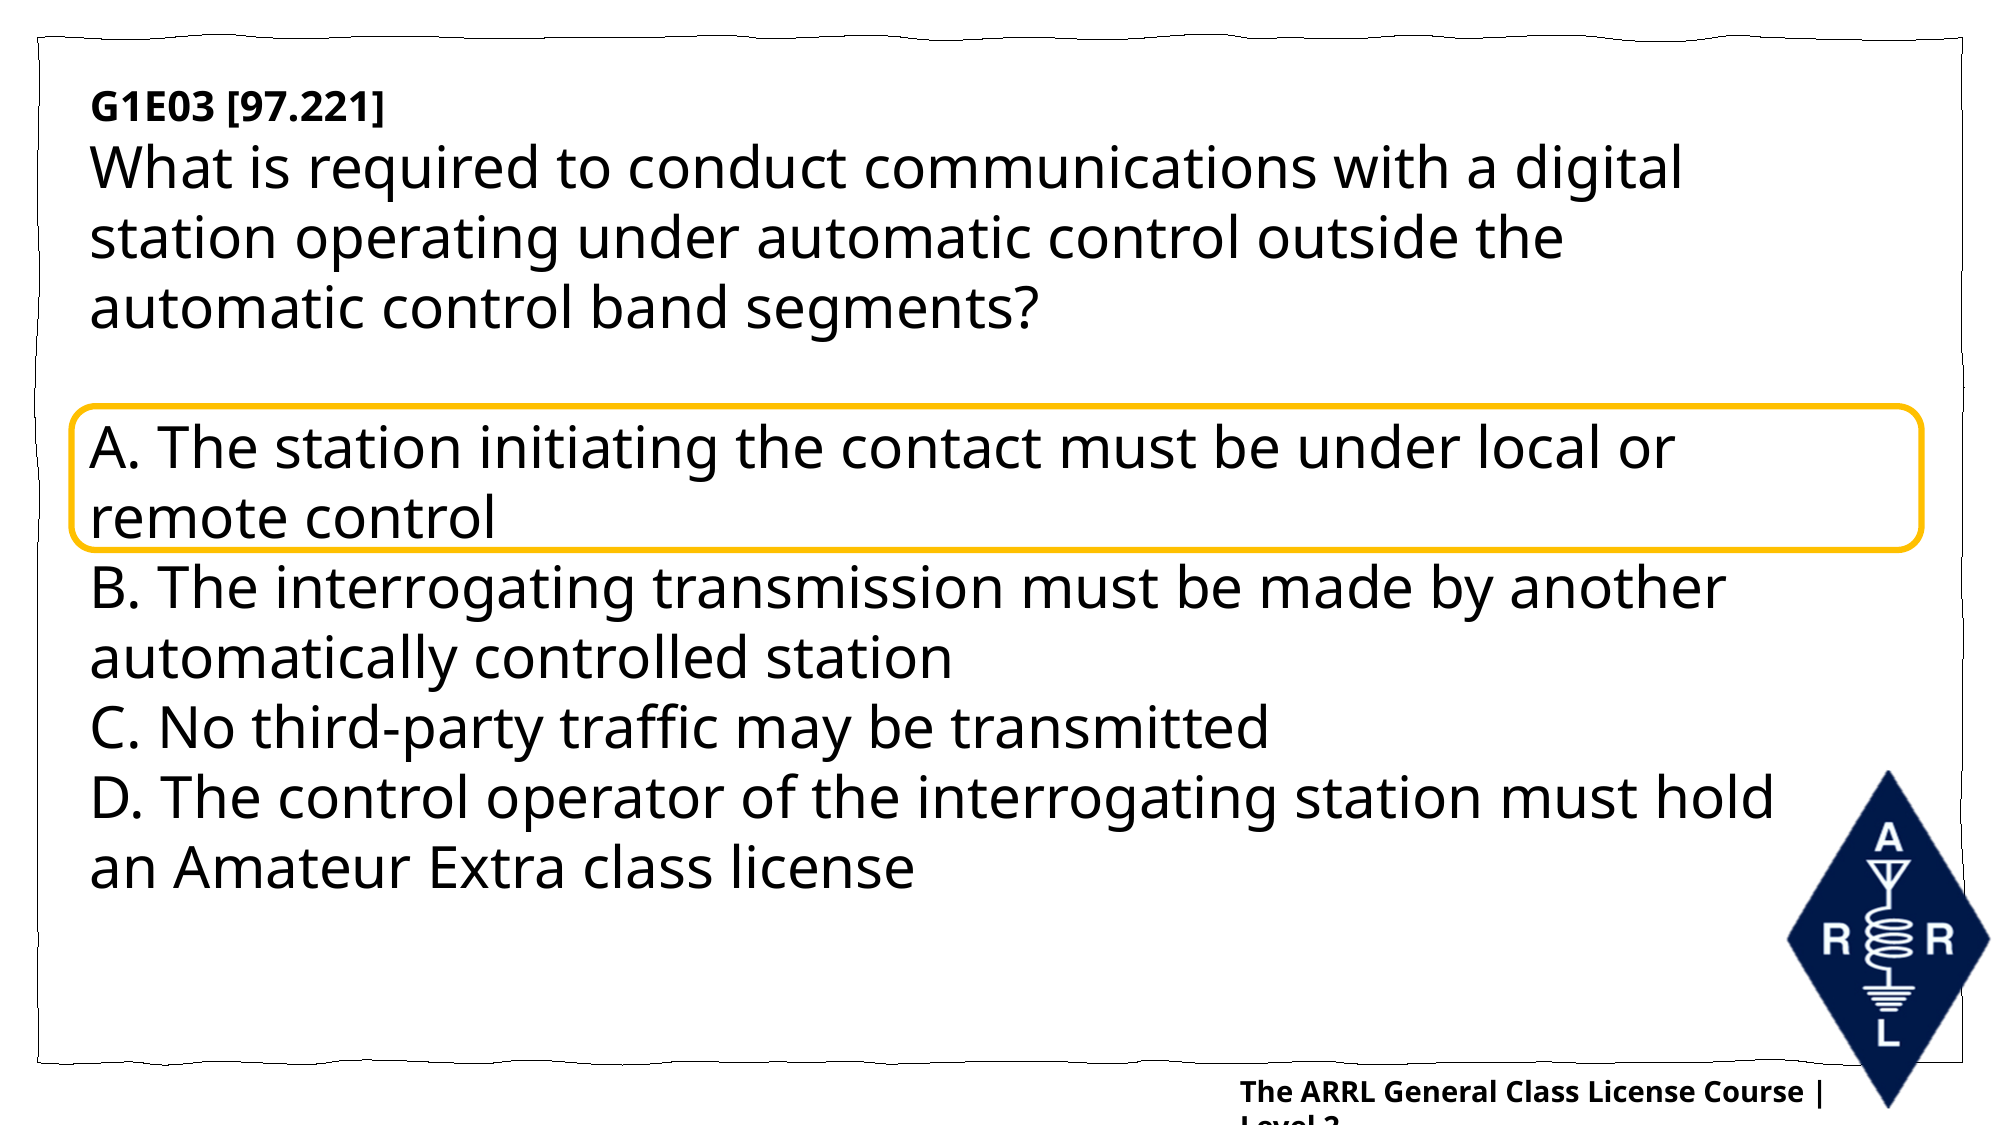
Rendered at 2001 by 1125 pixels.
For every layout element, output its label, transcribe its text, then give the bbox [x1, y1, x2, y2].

text_box G1E03 [97.221] What is required to conduct communications with a digital station operating under automatic control outside the automatic control band segments? A. The station initiating the contact must be under local or remote control B. The interrogating transmission must be made by another automatically controlled station C. No third-party traffic may be transmitted D. The control operator of the interrogating station must hold an Amateur Extra class license [75, 542, 1850, 908]
picture [1773, 752, 1999, 1125]
text_box G1E03 [97.221] What is required to conduct communications with a digital station operating under automatic control outside the automatic control band segments? A. The station initiating the contact must be under local or remote control B. The interrogating transmission must be made by another automatically controlled station C. No third-party traffic may be transmitted D. The control operator of the interrogating station must hold an Amateur Extra class license [75, 72, 1850, 414]
text_box [70, 405, 1923, 552]
